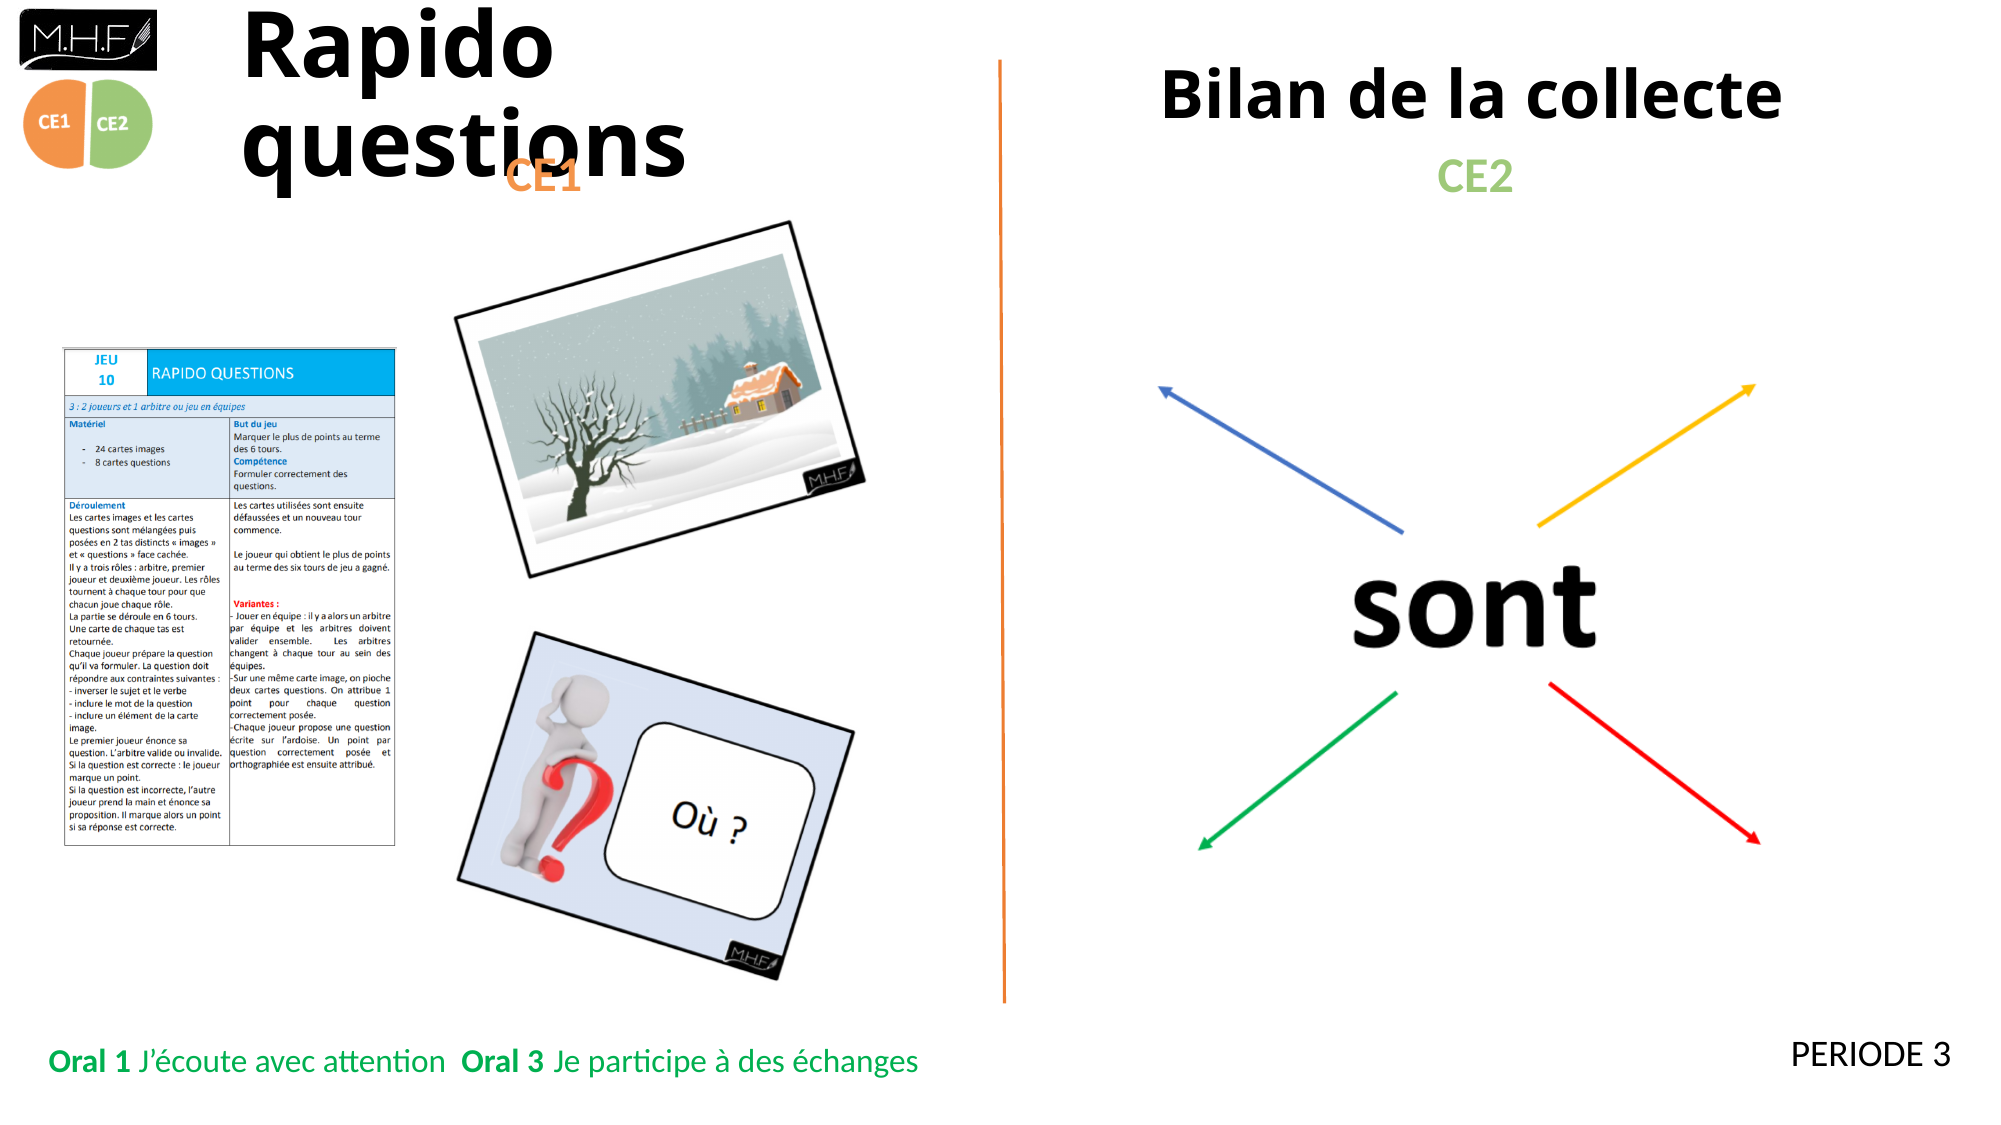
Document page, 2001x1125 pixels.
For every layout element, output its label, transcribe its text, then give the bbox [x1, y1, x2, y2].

text_box CE2 [1422, 130, 1534, 210]
picture [1128, 353, 1815, 877]
picture [62, 347, 397, 847]
text_box Bilan de la collecte [1144, 22, 1812, 171]
picture [1, 7, 177, 207]
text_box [999, 59, 1005, 1004]
text_box Oral 1 J’écoute avec attention Oral 3 Je participe à des échanges [33, 1023, 1034, 1088]
text_box PERIODE 3 [1362, 1021, 1967, 1082]
picture [450, 217, 867, 580]
title Rapido questions [225, 22, 892, 171]
picture [450, 626, 859, 985]
text_box CE1 [491, 133, 626, 259]
